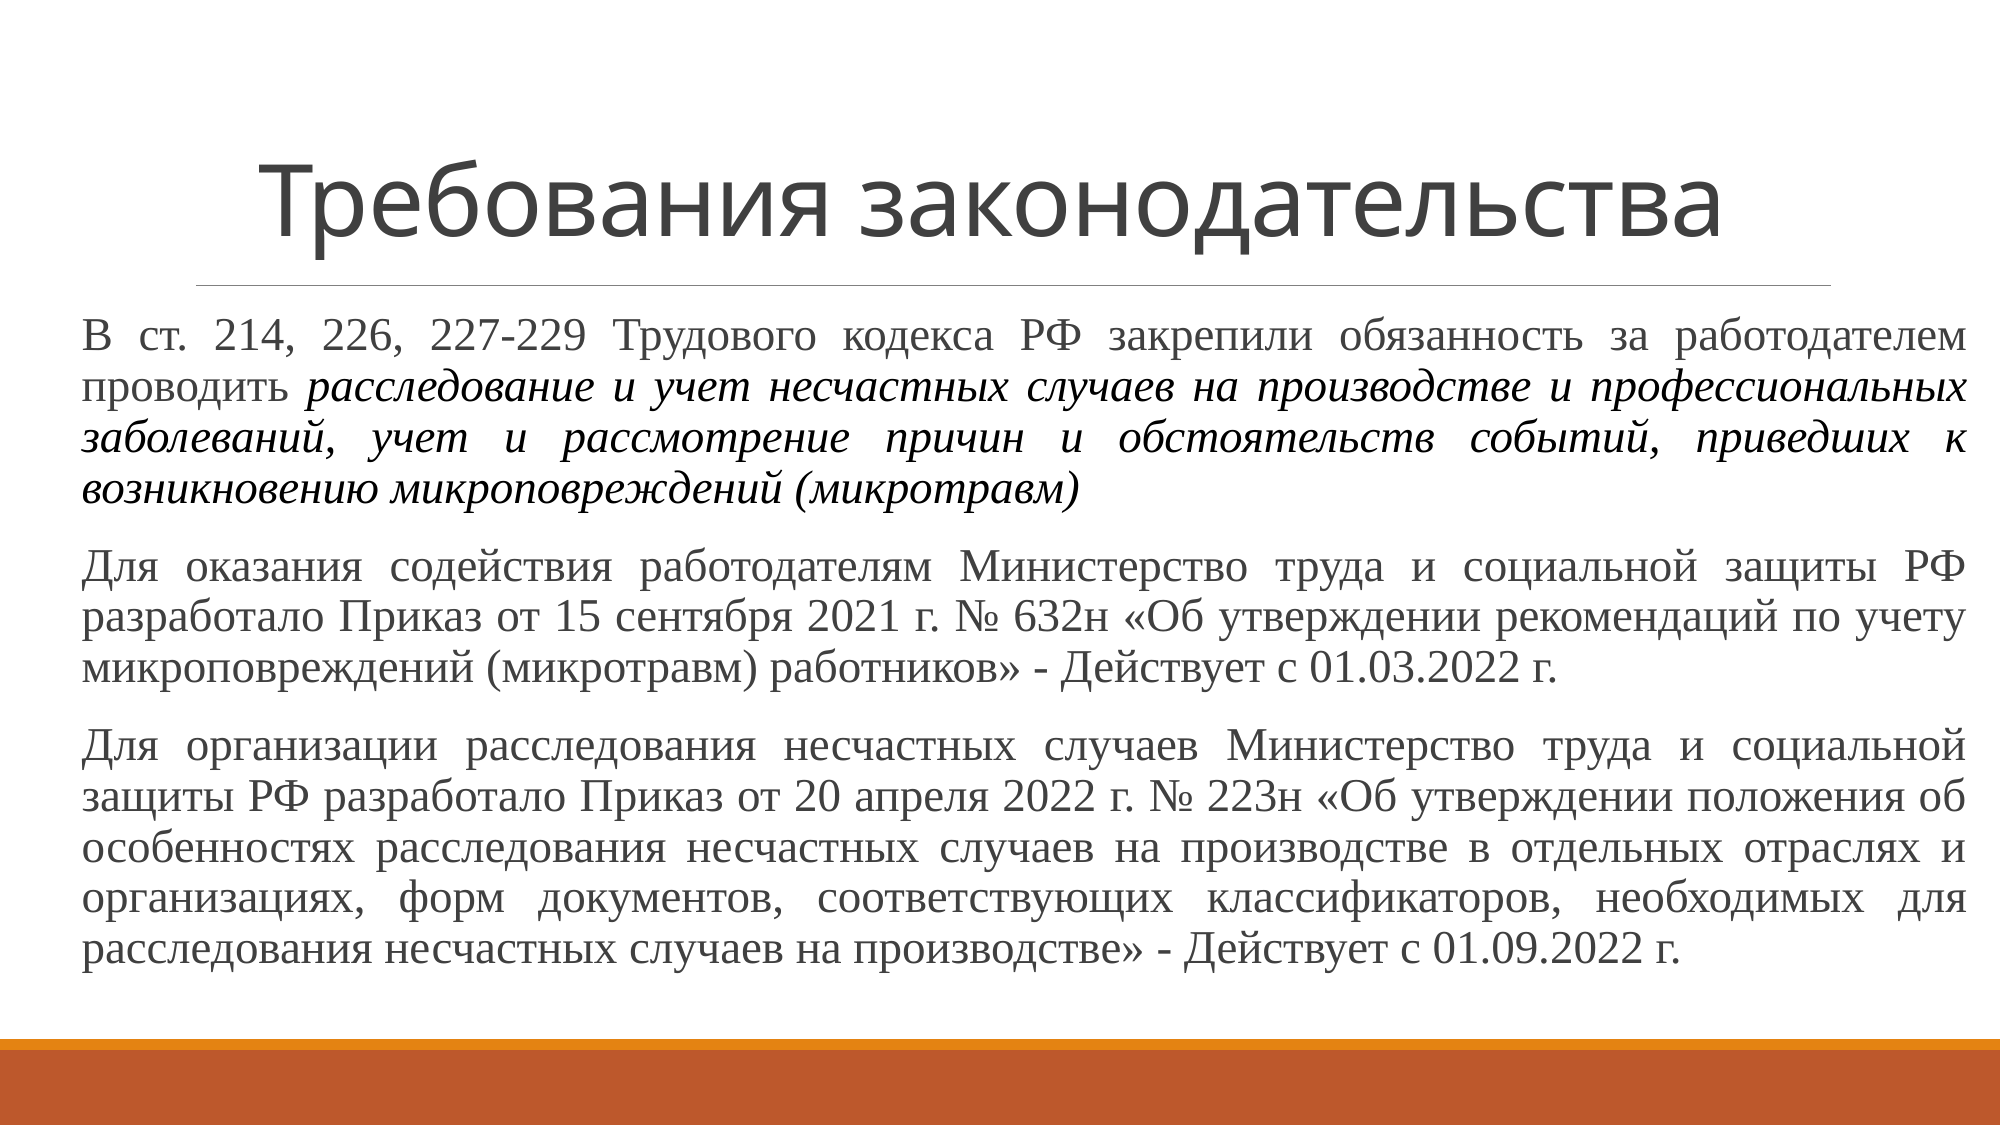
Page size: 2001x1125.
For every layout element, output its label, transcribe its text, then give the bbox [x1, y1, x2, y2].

list В ст. 214, 226, 227-229 Трудового кодекса РФ закрепили обязанность за работодателем проводить расследование и учет несчастных случаев на производстве и профессиональных заболеваний, учет и рассмотрение причин и обстоятельств событий, приведших к возникновению микроповреждений (микротравм) Для оказания содействия работодателям Министерство труда и социальной защиты РФ разработало Приказ от 15 сентября 2021 г. № 632н «Об утверждении рекомендаций по учету микроповреждений (микротравм) работников» - Действует с 01.03.2022 г. Для организации расследования несчастных случаев Министерство труда и социальной защиты РФ разработало Приказ от 20 апреля 2022 г. № 223н «Об утверждении положения об особенностях расследования несчастных случаев на производстве в отдельных отраслях и организациях, форм документов, соответствующих классификаторов, необходимых для расследования несчастных случаев на производстве» - Действует с 01.09.2022 г. [66, 302, 1969, 989]
title Требования законодательства [180, 112, 1830, 265]
